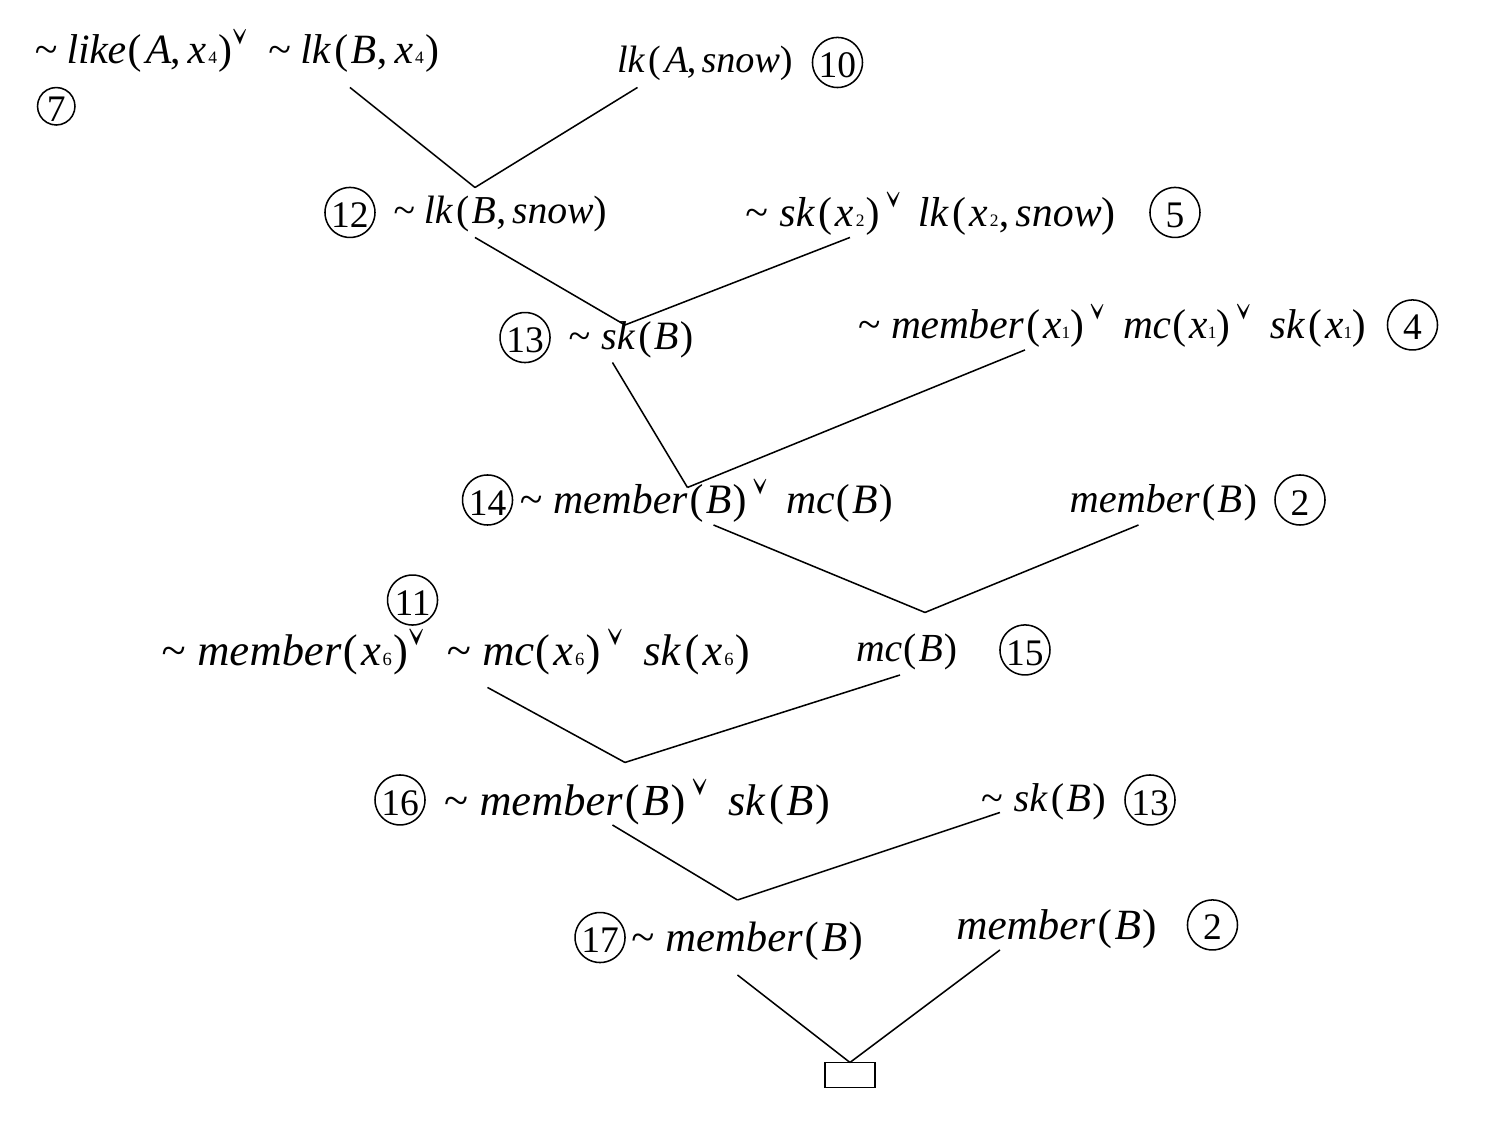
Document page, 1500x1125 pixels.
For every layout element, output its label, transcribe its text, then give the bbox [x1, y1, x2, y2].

text_box 5 [1149, 187, 1201, 238]
text_box 15 [999, 624, 1051, 675]
text_box 13 [1125, 774, 1176, 825]
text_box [387, 187, 613, 241]
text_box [437, 774, 838, 835]
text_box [1063, 474, 1263, 530]
text_box [825, 1062, 875, 1088]
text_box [612, 37, 801, 89]
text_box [562, 312, 701, 367]
text_box 13 [500, 312, 551, 363]
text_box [738, 187, 1124, 244]
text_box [849, 624, 963, 679]
text_box 7 [37, 89, 76, 126]
text_box 2 [1187, 899, 1238, 950]
text_box 16 [375, 774, 426, 825]
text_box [28, 24, 447, 81]
text_box 12 [324, 187, 376, 238]
text_box 14 [462, 474, 508, 526]
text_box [624, 912, 871, 970]
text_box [974, 774, 1113, 829]
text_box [513, 474, 901, 532]
text_box 17 [575, 912, 619, 963]
text_box 2 [1275, 474, 1326, 526]
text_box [949, 899, 1163, 958]
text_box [154, 624, 758, 685]
text_box 10 [812, 37, 863, 88]
text_box 11 [387, 575, 438, 623]
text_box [851, 299, 1374, 356]
text_box 4 [1387, 299, 1438, 350]
